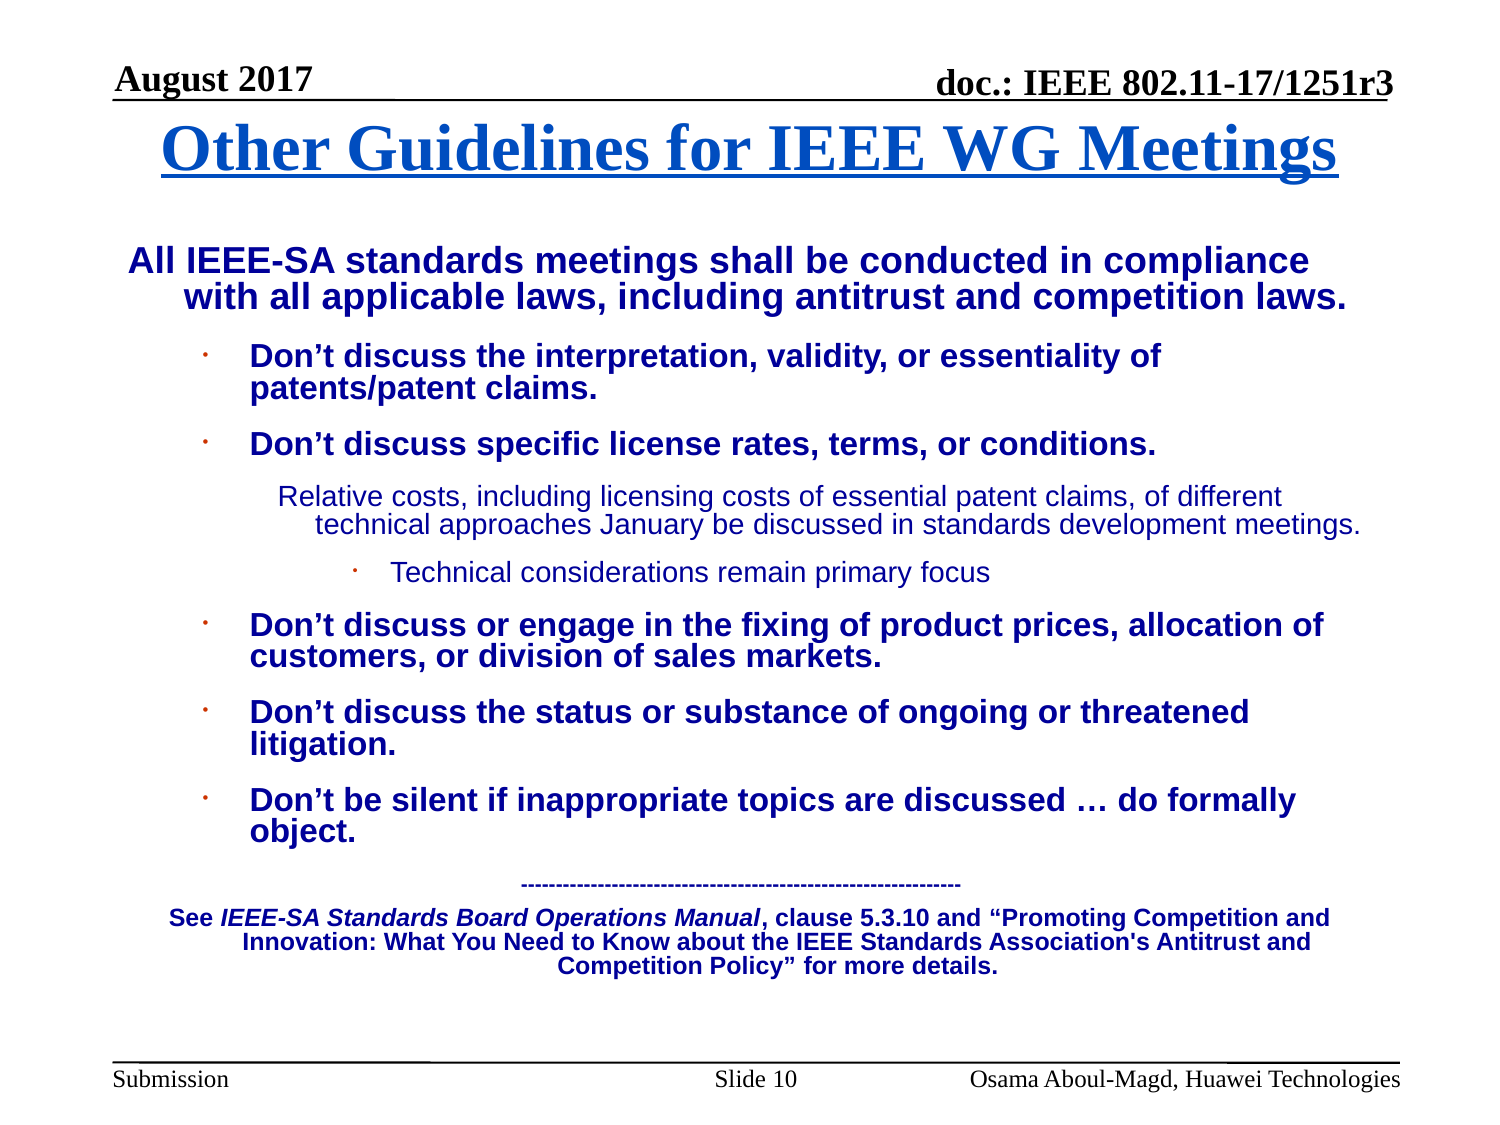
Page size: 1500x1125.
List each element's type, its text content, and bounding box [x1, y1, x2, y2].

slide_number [114, 54, 423, 100]
footer Osama Aboul-Magd, Huawei Technologies [878, 1061, 1402, 1093]
title Other Guidelines for IEEE WG Meetings [112, 112, 1388, 176]
list All IEEE-SA standards meetings shall be conducted in compliance with all applicable laws, including antitrust and competition laws. Don’t discuss the interpretation, validity, or essentiality of patents/patent claims. Don’t discuss specific license rates, terms, or conditions. Relative costs, including licensing costs of essential patent claims, of different technical approaches January be discussed in standards development meetings. Technical considerations remain primary focus Don’t discuss or engage in the fixing of product prices, allocation of customers, or division of sales markets. Don’t discuss the status or substance of ongoing or threatened litigation. Don’t be silent if inappropriate topics are discussed … do formally object. --------------------------------------------------------------- See IEEE-SA Standards Board Operations Manual, clause 5.3.10 and “Promoting Competition and Innovation: What You Need to Know about the IEEE Standards Association's Antitrust and Competition Policy” for more details. [112, 237, 1388, 913]
slide_number Slide 10 [712, 1061, 800, 1123]
